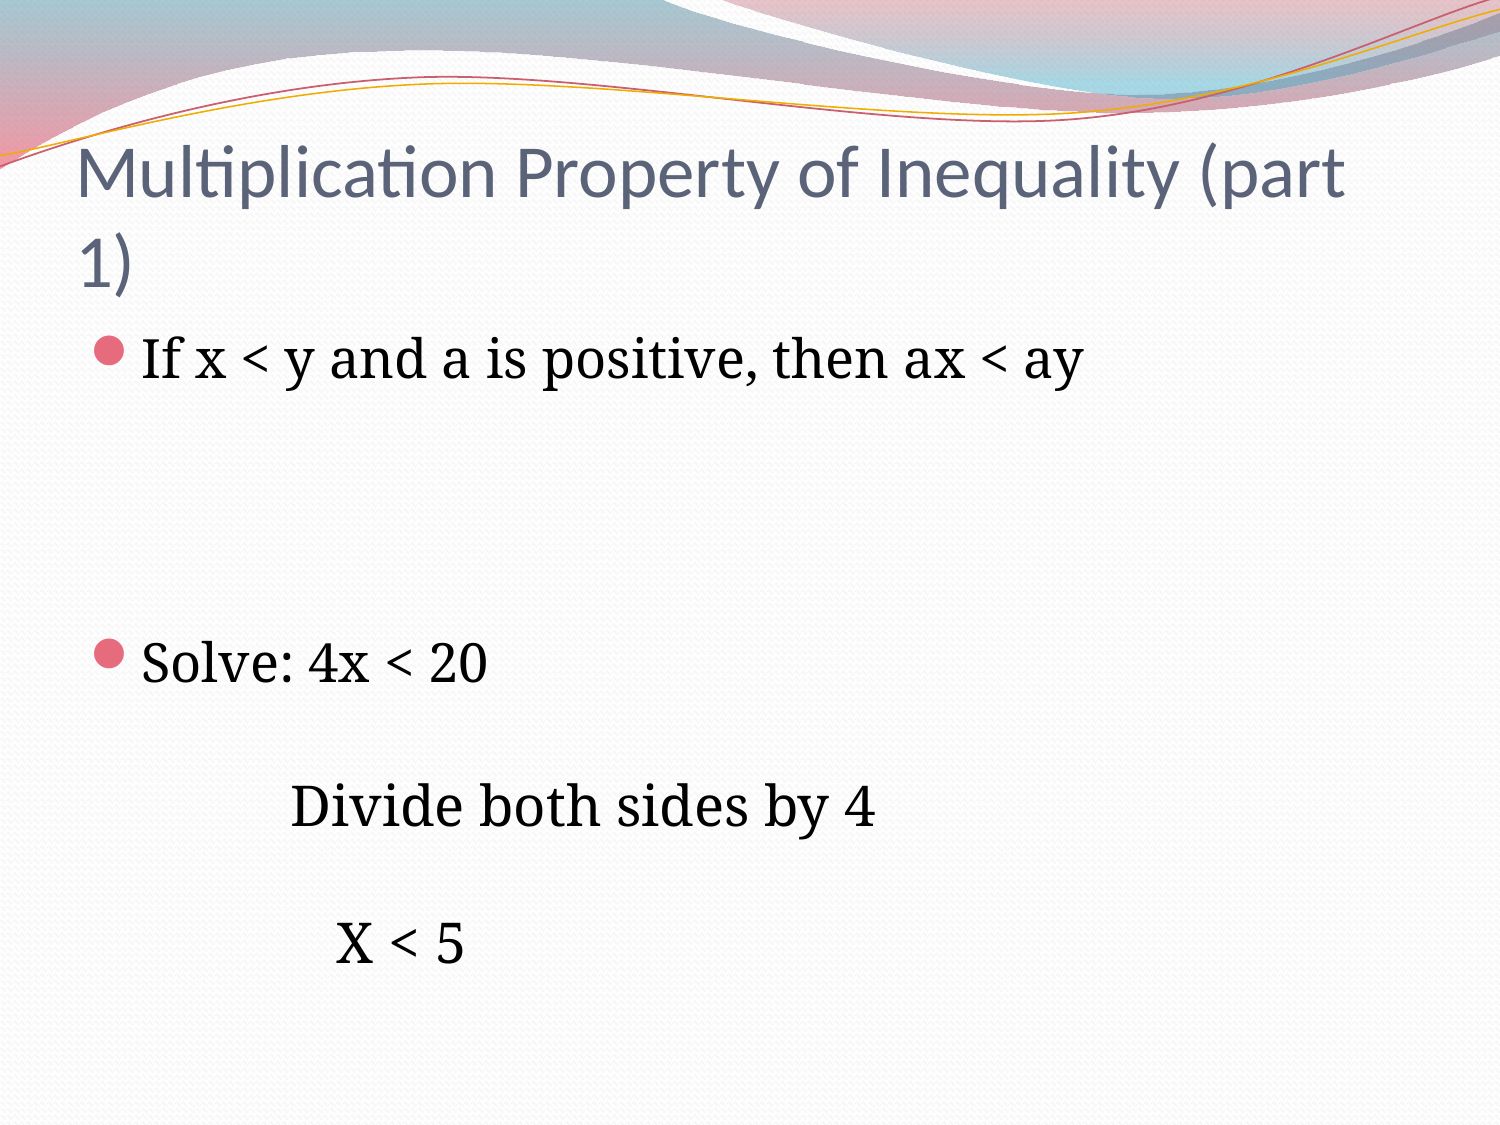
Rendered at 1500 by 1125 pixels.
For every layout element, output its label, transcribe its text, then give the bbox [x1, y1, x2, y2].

list If x < y and a is positive, then ax < ay Solve: 4x < 20 [75, 317, 1425, 1038]
text_box X < 5 [322, 900, 482, 983]
title Multiplication Property of Inequality (part 1) [75, 115, 1425, 303]
text_box Divide both sides by 4 [276, 762, 891, 845]
